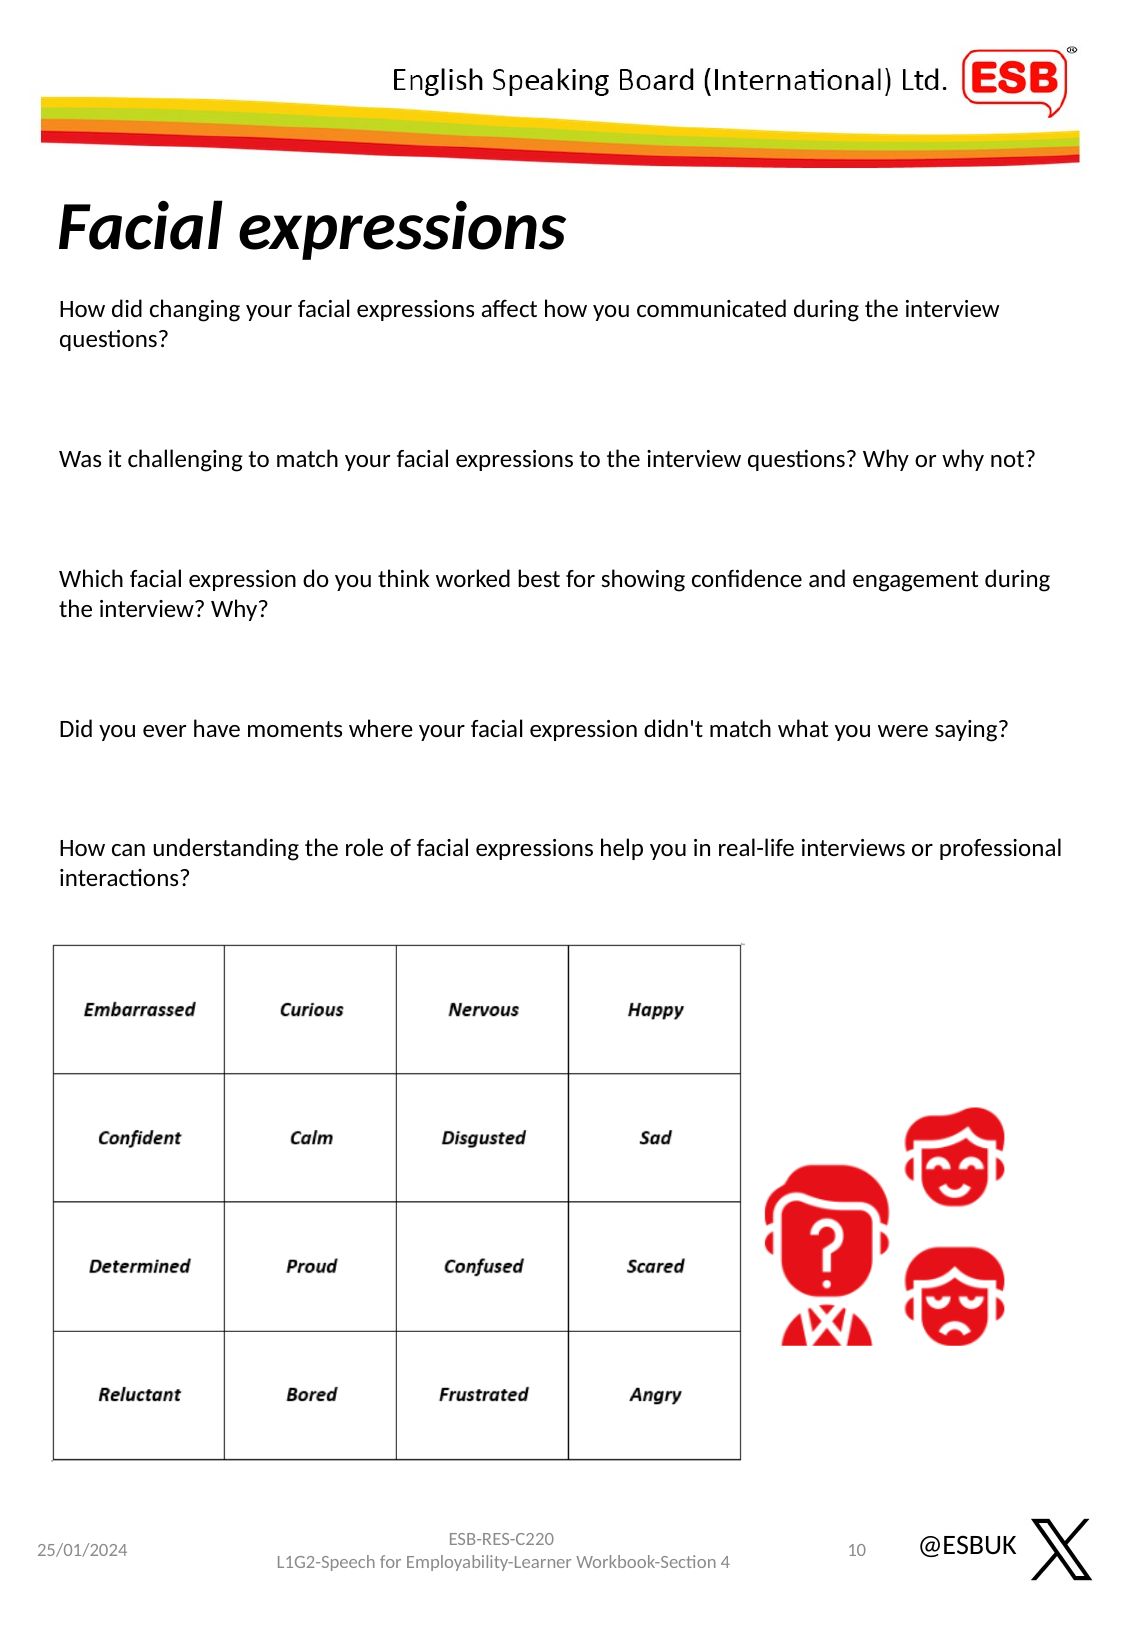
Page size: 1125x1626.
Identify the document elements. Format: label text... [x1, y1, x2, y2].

picture [1023, 1506, 1103, 1593]
footer ESB-RES-C220 L1G2-Speech for Employability-Learner Workbook-Section 4 [276, 1506, 697, 1593]
picture [51, 854, 744, 1550]
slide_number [22, 1506, 276, 1593]
title Facial expressions [42, 174, 1014, 281]
picture [748, 1088, 1015, 1363]
picture [0, 1, 1125, 234]
slide_number 10 [697, 1506, 882, 1593]
text_box How did changing your facial expressions affect how you communicated during the interview questions? Was it challenging to match your facial expressions to the interview questions? Why or why not? Which facial expression do you think worked best for showing confidence and engagement during the interview? Why? Did you ever have moments where your facial expression didn't match what you were saying? How can understanding the role of facial expressions help you in real-life interviews or professional interactions? [44, 285, 1084, 899]
